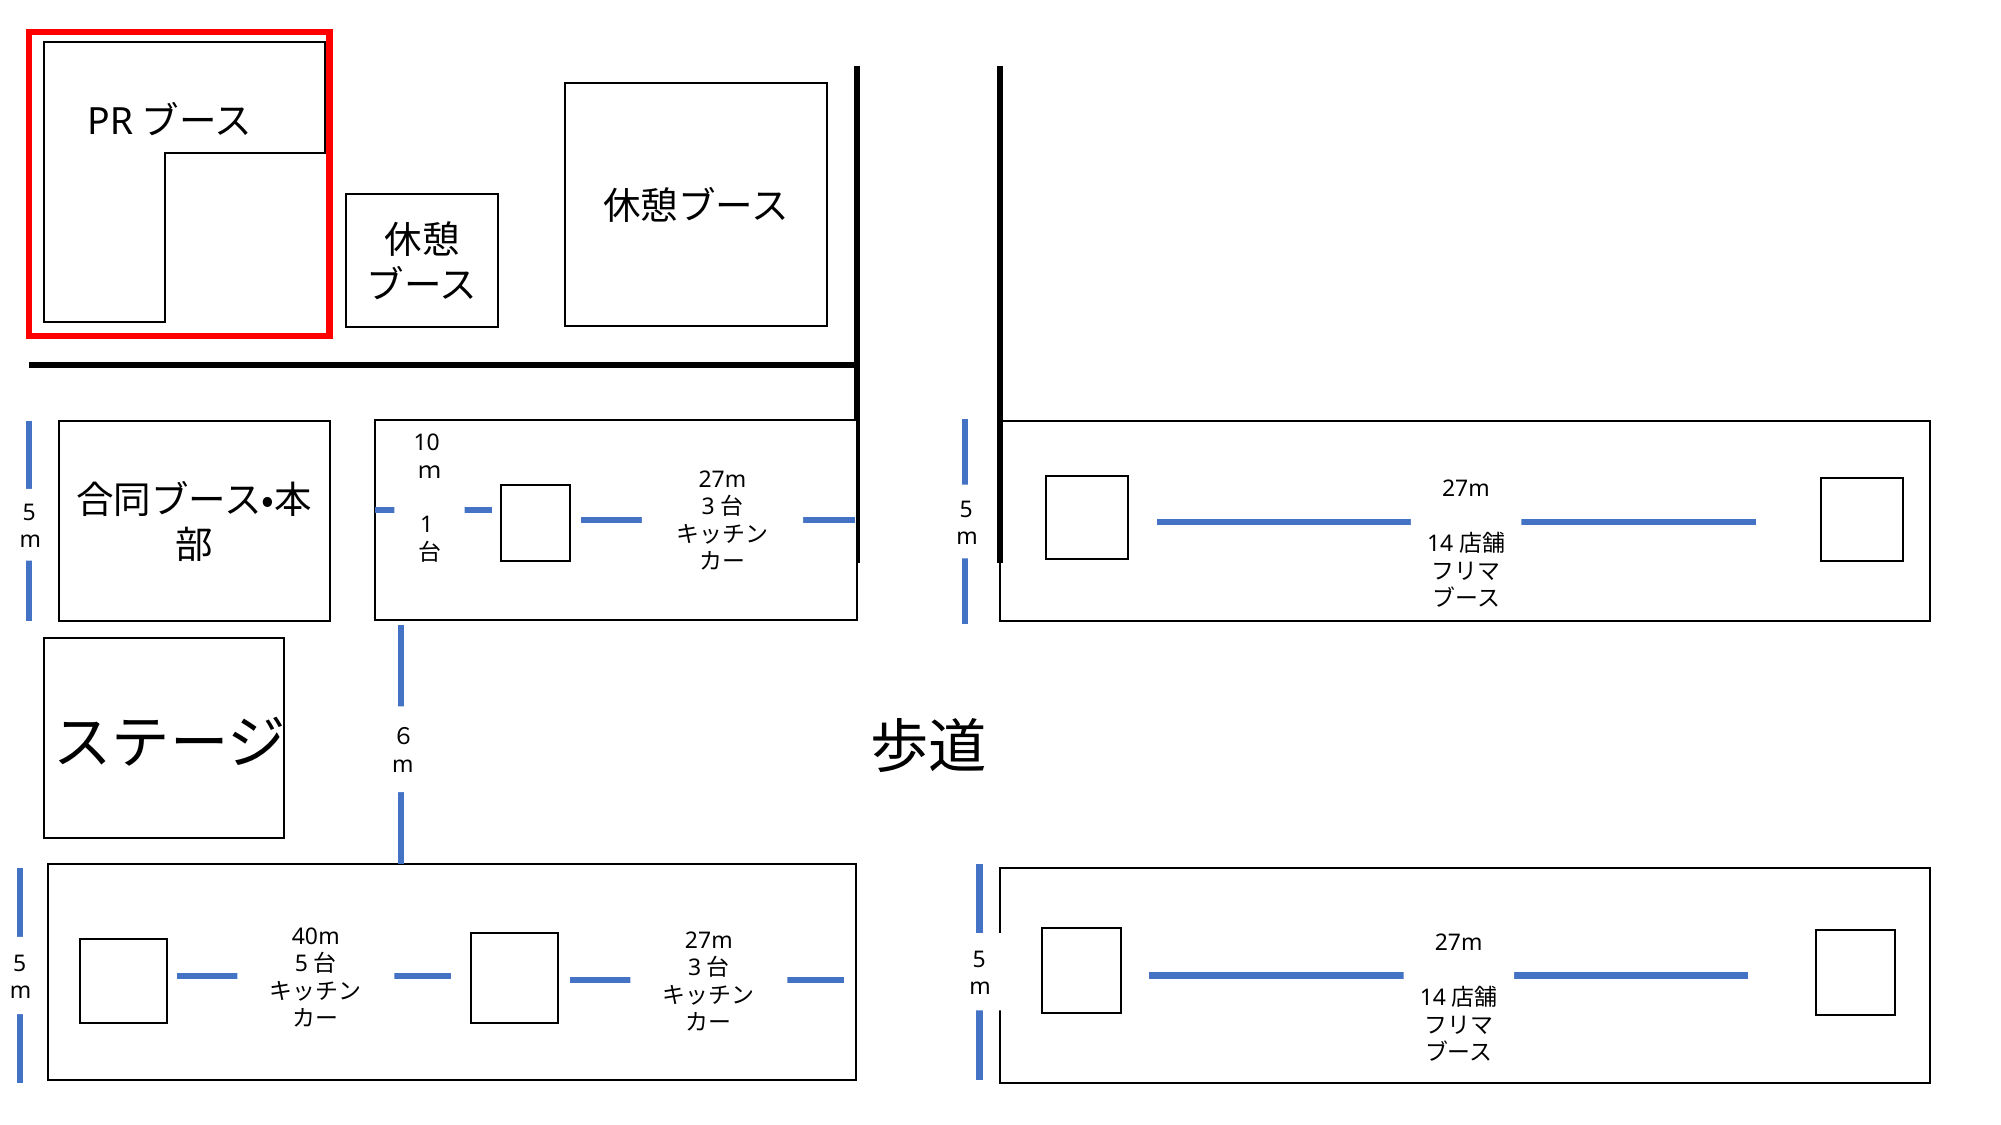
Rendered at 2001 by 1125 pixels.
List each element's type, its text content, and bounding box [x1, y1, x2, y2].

text_box [47, 863, 271, 1081]
text_box [43, 637, 285, 698]
text_box [43, 41, 326, 323]
text_box [1815, 929, 1896, 1016]
text_box [470, 932, 559, 1024]
text_box [1492, 867, 1931, 1084]
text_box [676, 382, 761, 657]
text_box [271, 839, 357, 1114]
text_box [954, 864, 1004, 1080]
text_box 休憩ブース [345, 193, 499, 328]
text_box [1413, 243, 1500, 842]
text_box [4, 420, 54, 621]
text_box [79, 938, 168, 1024]
text_box [500, 484, 571, 562]
text_box [761, 419, 858, 621]
text_box ステージ [39, 698, 301, 783]
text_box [941, 418, 991, 625]
text_box [999, 867, 1405, 1084]
text_box [374, 419, 676, 621]
text_box [750, 863, 857, 1081]
text_box [999, 420, 1413, 622]
text_box [357, 863, 664, 1081]
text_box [664, 843, 750, 1118]
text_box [390, 451, 477, 569]
text_box 歩道 [856, 701, 1003, 787]
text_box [1405, 696, 1492, 1125]
text_box 休憩ブース [564, 82, 828, 327]
text_box [28, 31, 331, 337]
text_box [1041, 927, 1122, 1014]
text_box [43, 783, 285, 839]
text_box PRブース [72, 89, 268, 149]
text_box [0, 867, 45, 1084]
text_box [377, 624, 427, 865]
text_box [1820, 477, 1904, 562]
text_box 合同ブース・本部 [58, 420, 331, 622]
text_box [1500, 420, 1931, 622]
text_box [1045, 475, 1129, 560]
